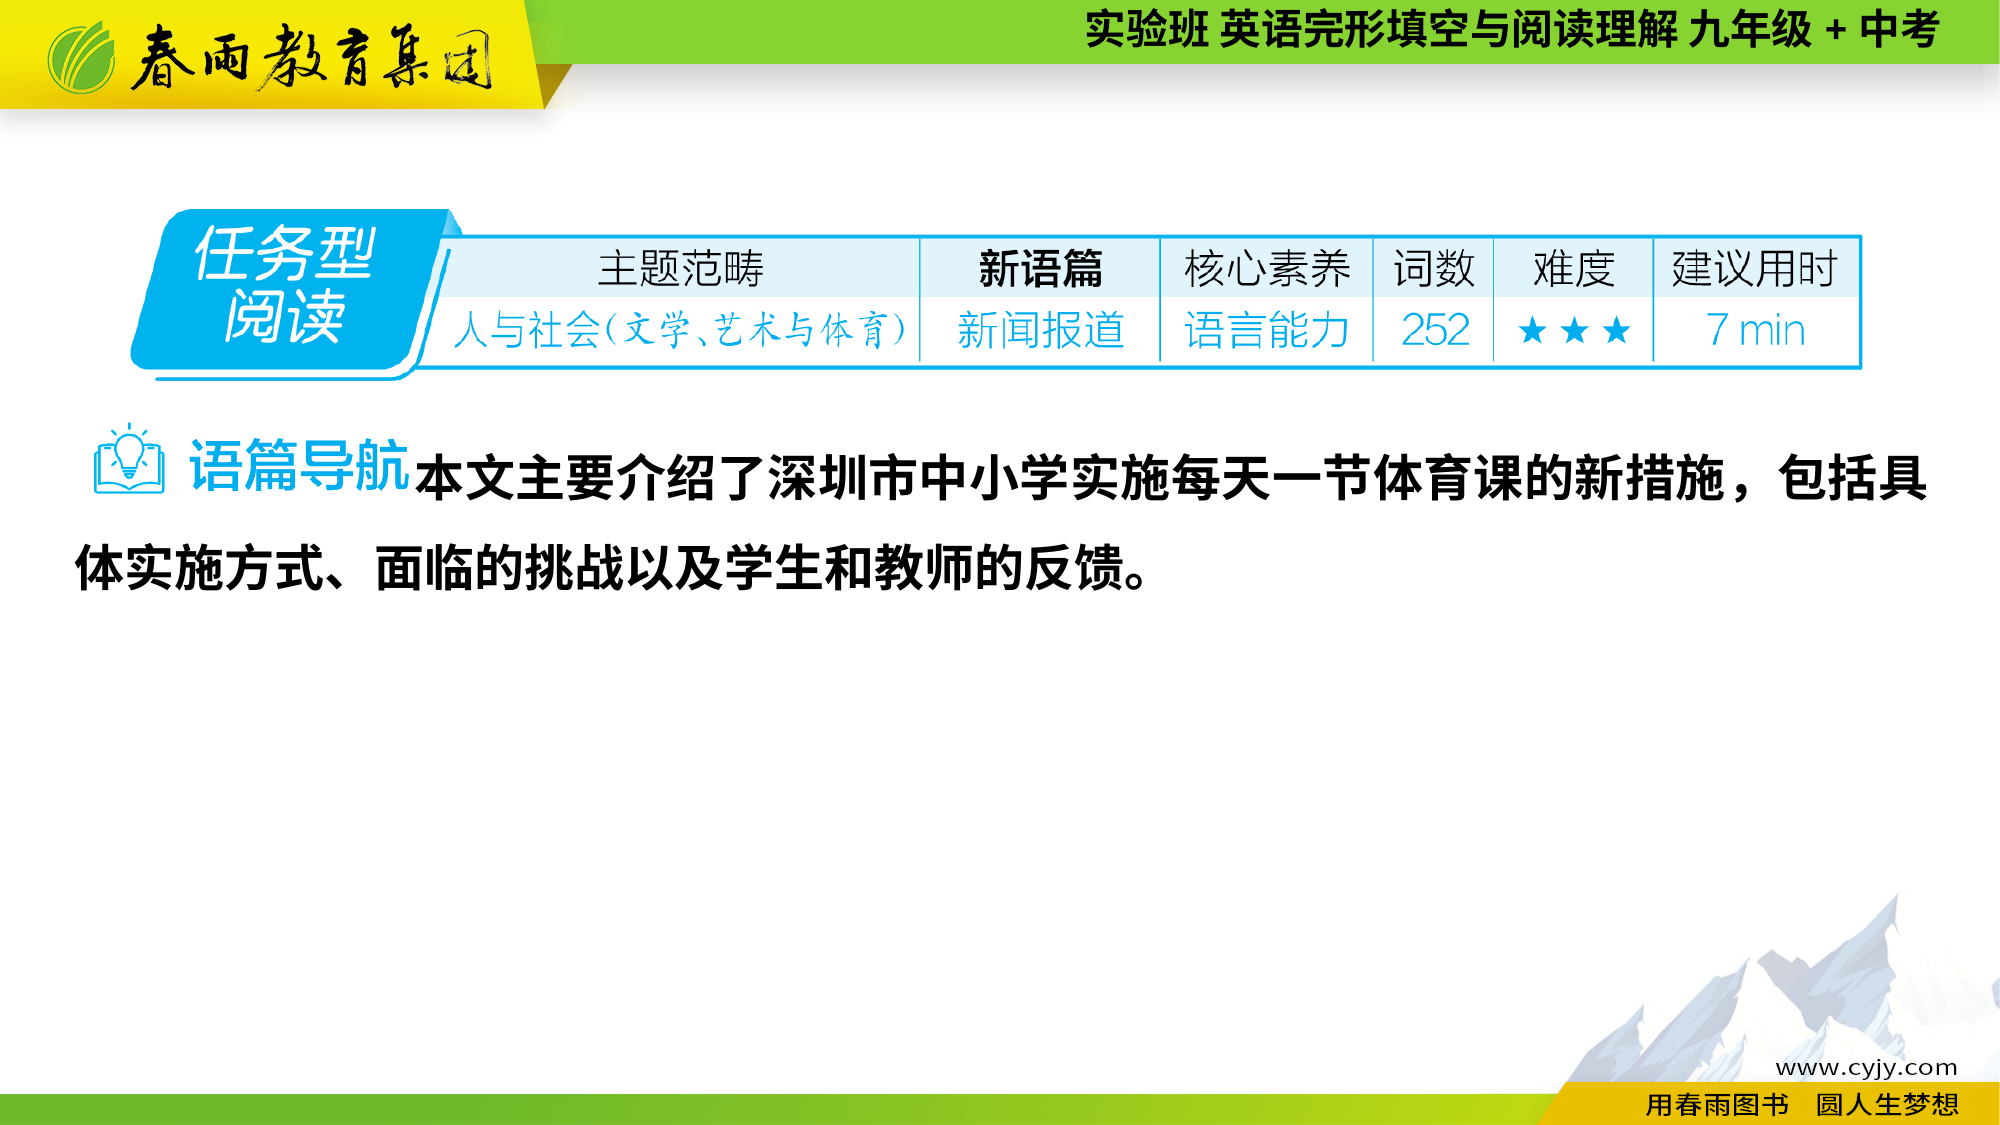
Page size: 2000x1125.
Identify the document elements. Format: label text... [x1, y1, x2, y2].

list 本文主要介绍了深圳市中小学实施每天一节体育课的新措施，包括具体实施方式、面临的挑战以及学生和教师的反馈。 [59, 408, 1944, 594]
picture [0, 0, 2000, 1125]
